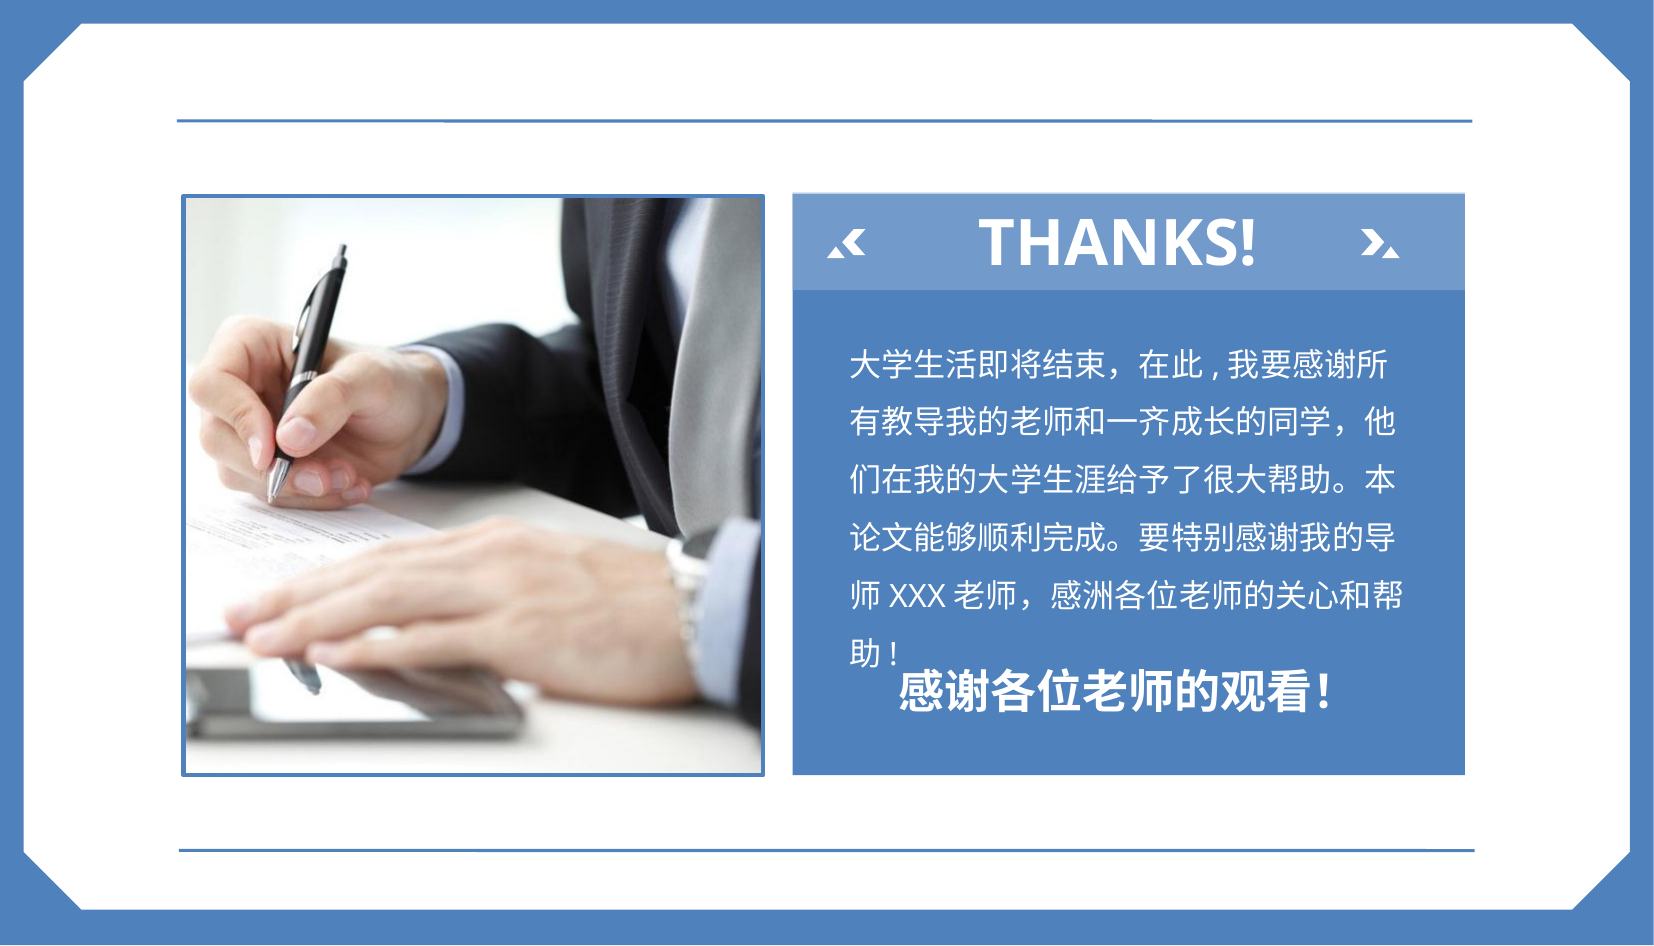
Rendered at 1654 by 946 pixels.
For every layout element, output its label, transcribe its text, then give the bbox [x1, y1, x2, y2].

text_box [826, 228, 866, 259]
text_box [0, 0, 1654, 946]
text_box 大学生活即将结束，在此,我要感谢所有教导我的老师和一齐成长的同学，他们在我的大学生涯给予了很大帮助。本论文能够顺利完成。要特别感谢我的导师XXX老师，感洲各位老师的关心和帮助! [832, 316, 1436, 681]
text_box [181, 194, 765, 777]
text_box [791, 292, 1467, 777]
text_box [1360, 228, 1400, 259]
text_box 感谢各位老师的观看！ [846, 654, 1411, 725]
text_box [790, 190, 1467, 292]
text_box THANKS! [913, 193, 1322, 286]
